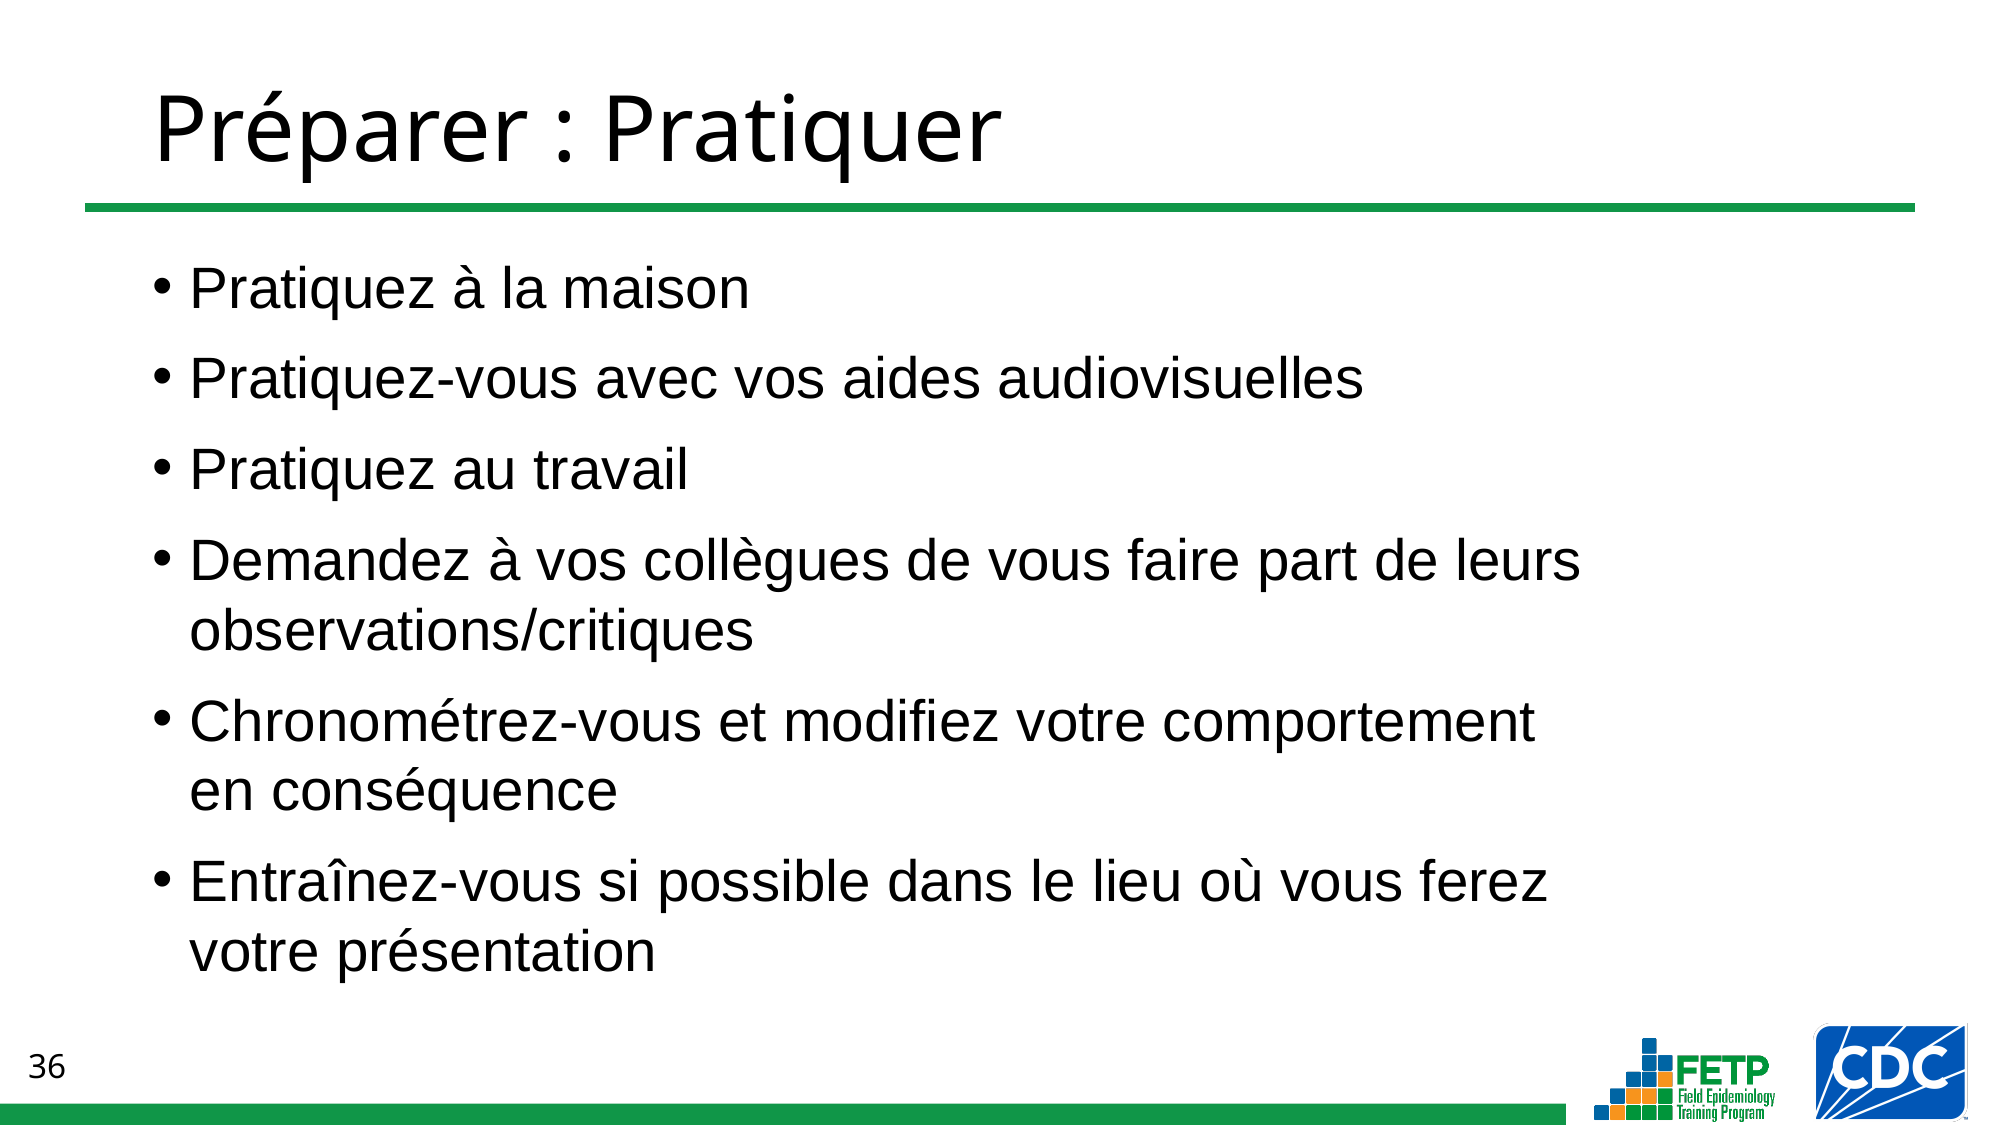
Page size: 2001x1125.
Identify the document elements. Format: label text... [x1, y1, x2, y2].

title Préparer : Pratiquer [137, 75, 1863, 207]
picture [1813, 1023, 1968, 1122]
picture [1594, 1038, 1775, 1122]
list Pratiquez à la maison Pratiquez-vous avec vos aides audiovisuelles Pratiquez au travail Demandez à vos collègues de vous faire part de leurs observations/critiques Chronométrez-vous et modifiez votre comportement en conséquence Entraînez-vous si possible dans le lieu où vous ferez votre présentation [137, 242, 1863, 1004]
